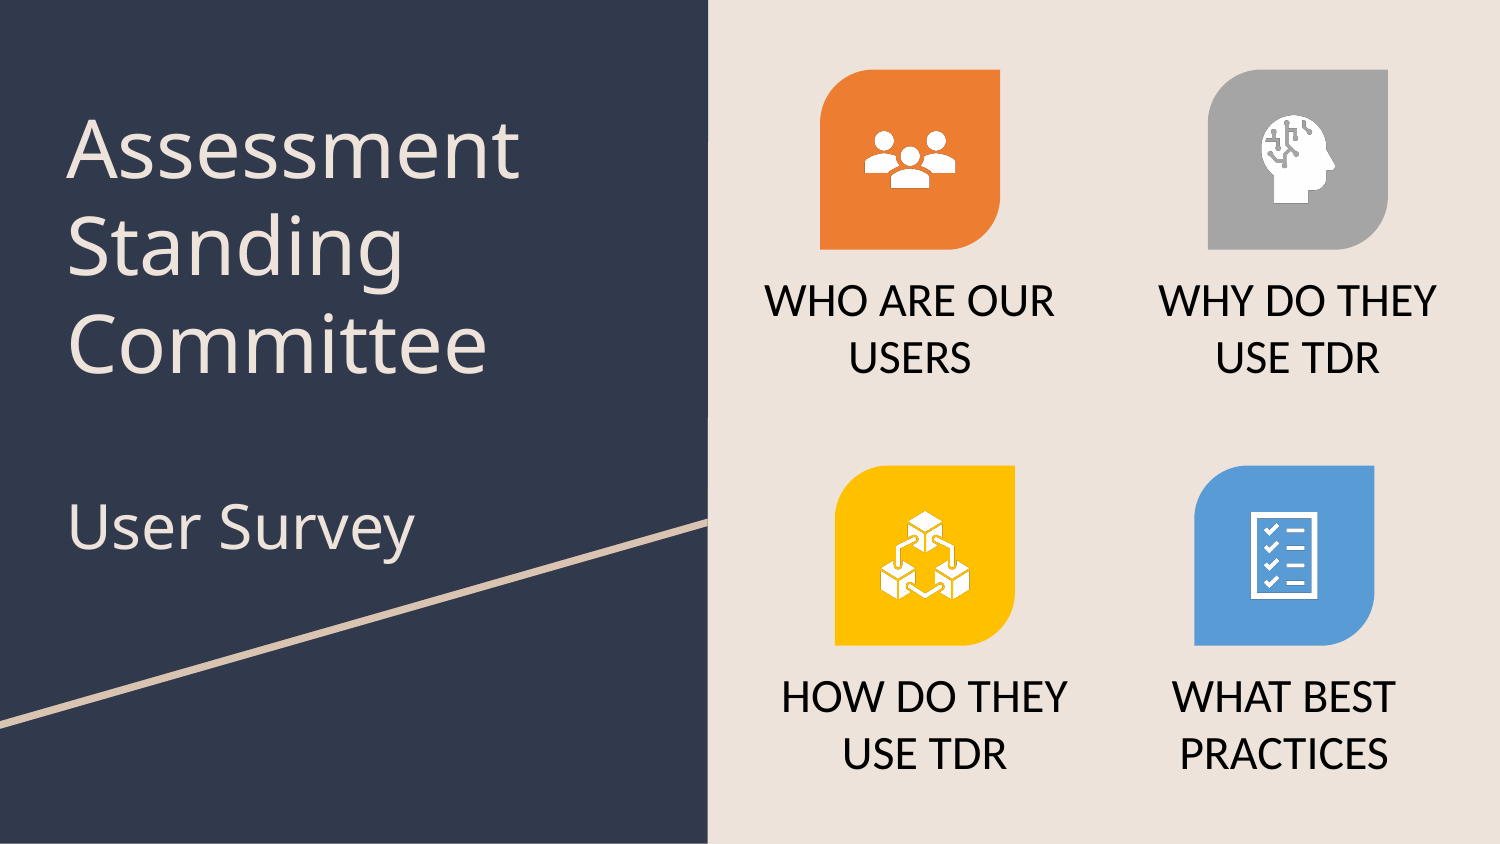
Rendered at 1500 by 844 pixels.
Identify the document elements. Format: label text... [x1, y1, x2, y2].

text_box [762, 69, 1446, 783]
title Assessment Standing Committee User Survey [51, 82, 660, 494]
